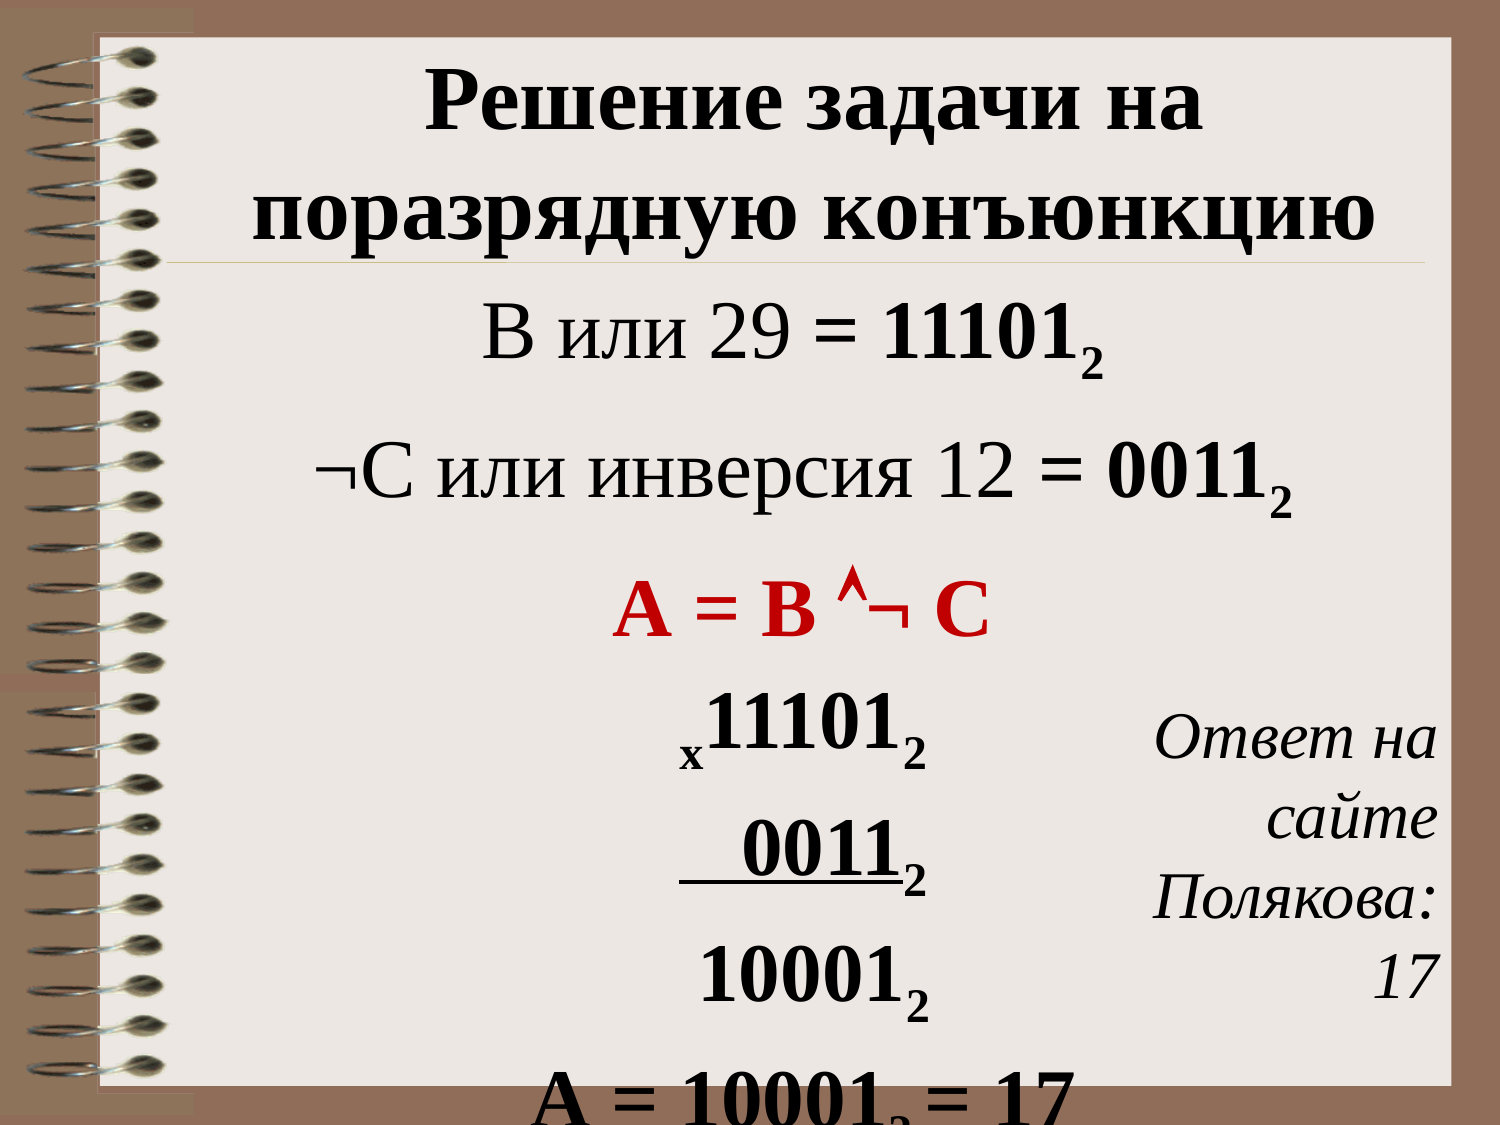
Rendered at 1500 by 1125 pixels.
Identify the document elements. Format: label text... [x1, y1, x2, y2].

text_box Решение задачи на поразрядную конъюнкцию [171, 30, 1459, 266]
picture [0, 8, 194, 674]
text_box В или 29 = 111012 ¬С или инверсия 12 = 00112 А = В ¬ С х111012 00112 100012 А = 100012 = 17 [159, 268, 1448, 1125]
picture [0, 692, 159, 1115]
text_box Ответ на сайте Полякова: 17 [1068, 684, 1455, 1020]
